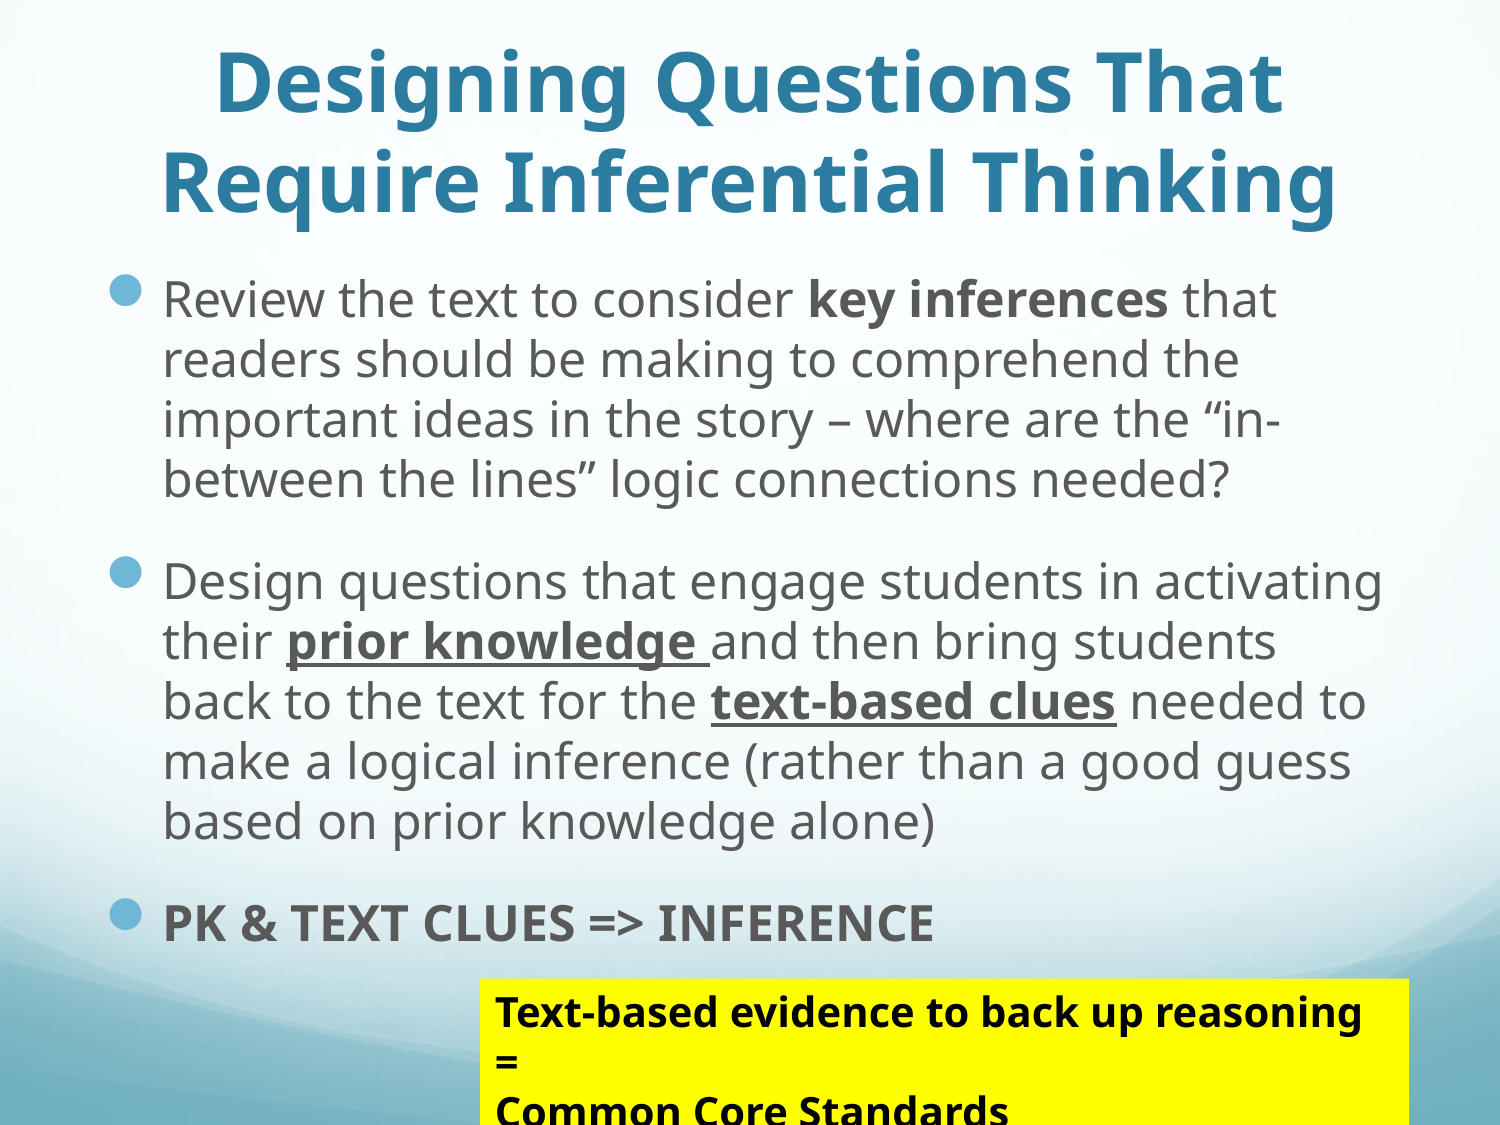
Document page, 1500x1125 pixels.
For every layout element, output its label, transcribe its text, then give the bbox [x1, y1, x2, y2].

text_box Text-based evidence to back up reasoning = Common Core Standards [480, 978, 1410, 1125]
list Review the text to consider key inferences that readers should be making to comprehend the important ideas in the story – where are the “in-between the lines” logic connections needed? Design questions that engage students in activating their prior knowledge and then bring students back to the text for the text-based clues needed to make a logical inference (rather than a good guess based on prior knowledge alone) PK & TEXT CLUES => INFERENCE [90, 260, 1410, 973]
title Designing Questions That Require Inferential Thinking [90, 17, 1410, 237]
